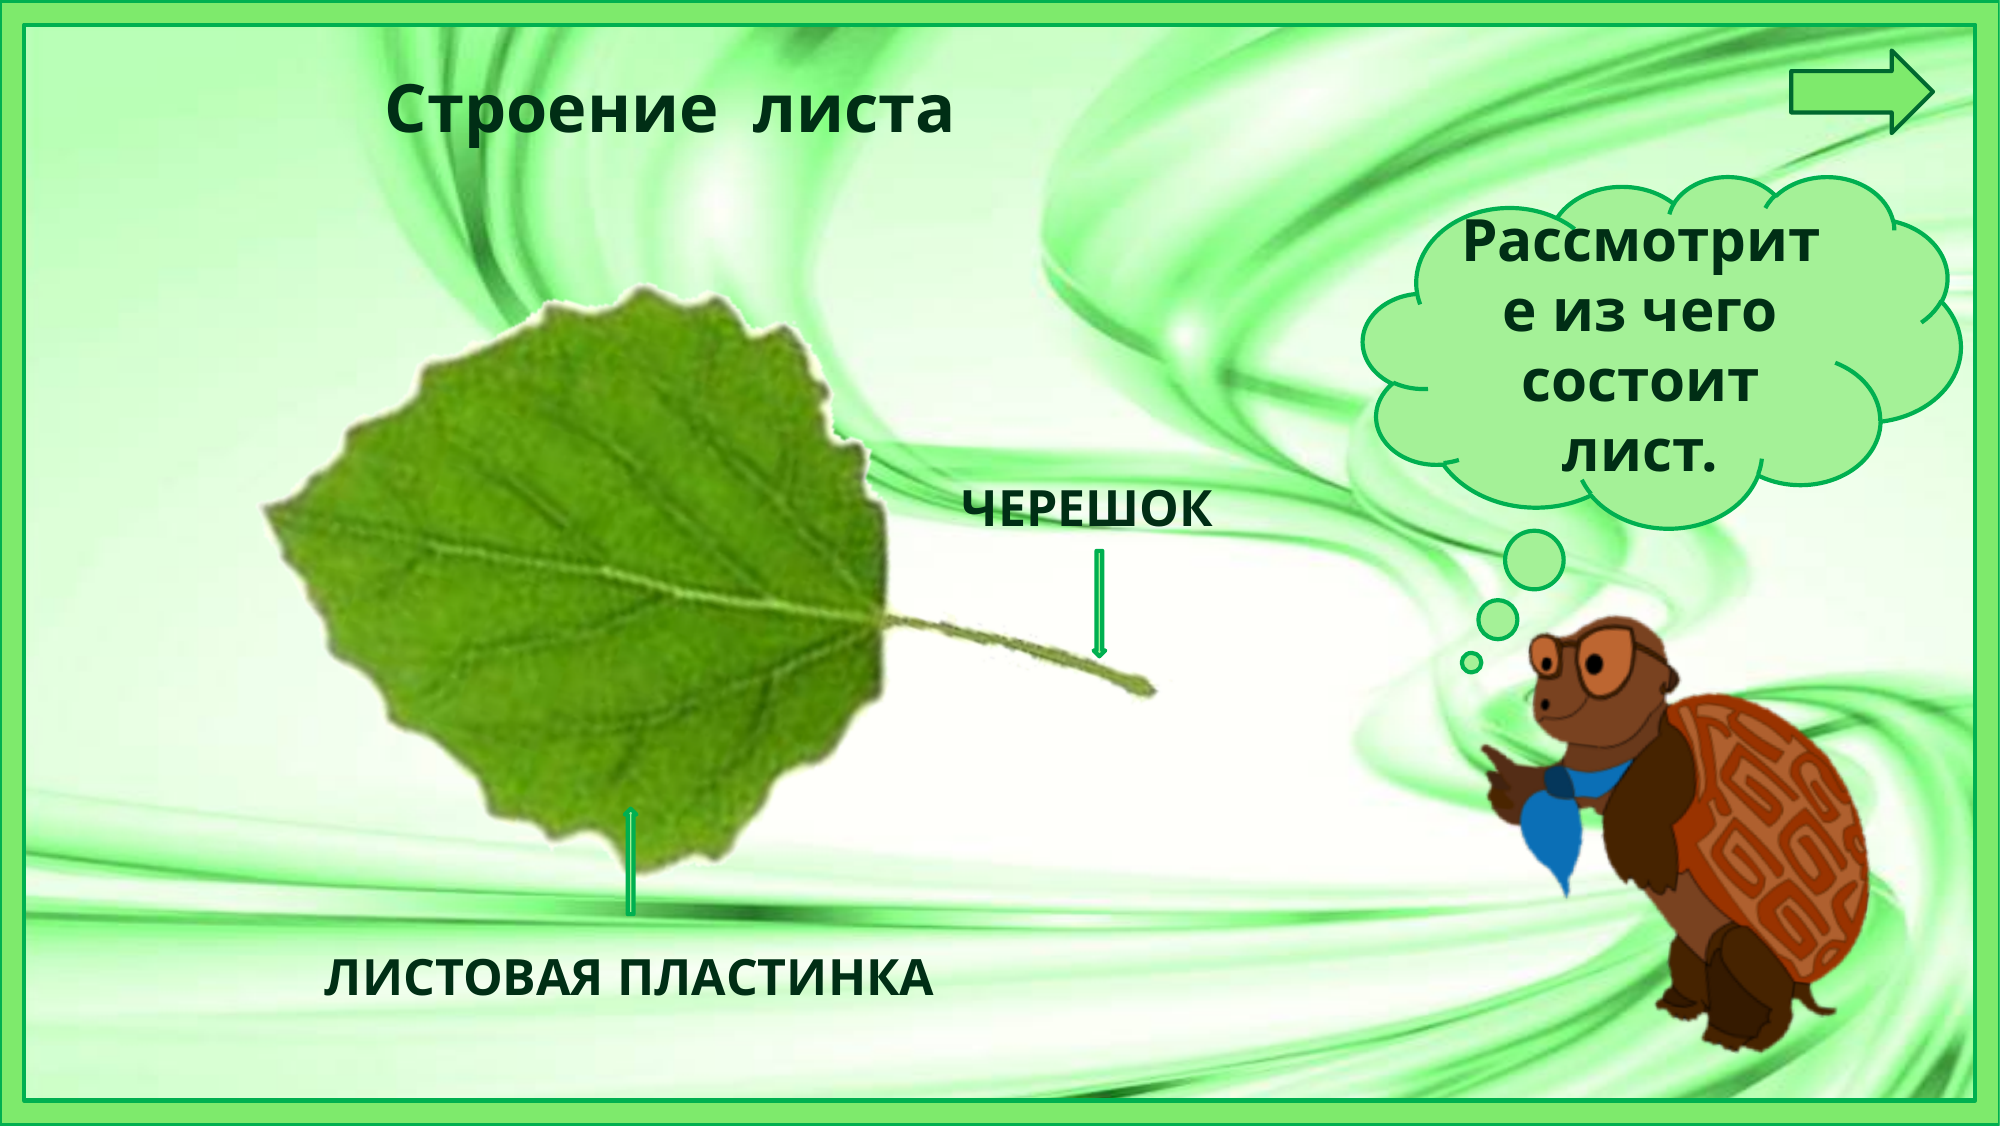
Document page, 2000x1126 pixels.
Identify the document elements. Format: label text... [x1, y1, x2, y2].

picture [26, 27, 1973, 1126]
text_box ЧЕРЕШОК [1153, 468, 1228, 544]
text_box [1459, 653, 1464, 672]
text_box Рассмотрите из чего состоит лист. [1360, 174, 1964, 503]
text_box Строение листа [370, 58, 972, 102]
text_box [1789, 48, 1936, 136]
